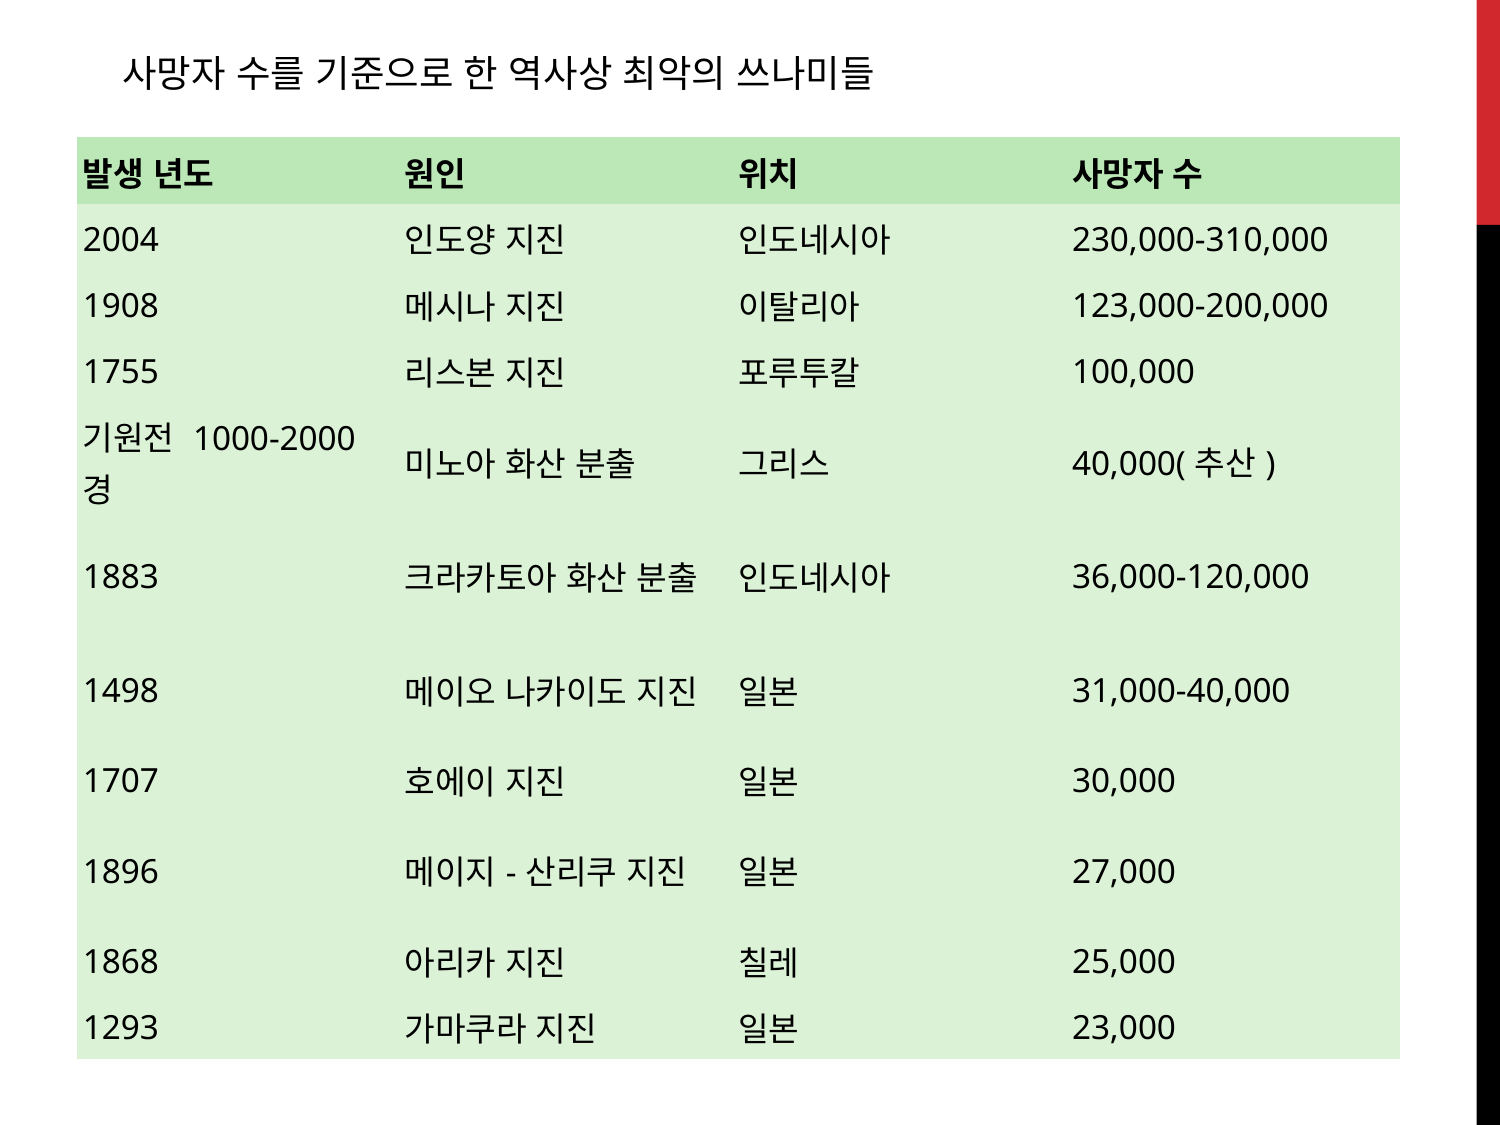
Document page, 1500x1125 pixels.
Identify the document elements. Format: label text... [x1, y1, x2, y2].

table_cell 일본 [732, 992, 1066, 1059]
table_cell 그리스 [732, 403, 1066, 517]
table_cell 1755 [77, 336, 399, 403]
table_cell 일본 [732, 745, 1066, 812]
table_cell 1707 [77, 745, 399, 812]
table_cell 일본 [732, 812, 1066, 926]
table_cell 인도네시아 [732, 204, 1066, 270]
table_cell 31,000-40,000 [1066, 631, 1400, 745]
table_cell 2004 [77, 204, 399, 270]
text_box 사망자 수를 기준으로 한 역사상 최악의 쓰나미들 [107, 42, 891, 103]
table_cell 23,000 [1066, 992, 1400, 1059]
table_cell 인도양 지진 [399, 204, 732, 270]
table_header 발생 년도 [77, 137, 399, 204]
table_cell 이탈리아 [732, 270, 1066, 336]
table_cell 123,000-200,000 [1066, 270, 1400, 336]
table_cell 미노아 화산 분출 [399, 403, 732, 517]
table_cell 1498 [77, 631, 399, 745]
table_cell 1293 [77, 992, 399, 1059]
table_cell 1896 [77, 812, 399, 926]
table_cell 25,000 [1066, 926, 1400, 992]
table_cell 30,000 [1066, 745, 1400, 812]
table_header 위치 [732, 137, 1066, 204]
table_cell 크라카토아 화산 분출 [399, 517, 732, 631]
table_header 사망자 수 [1066, 137, 1400, 204]
table_cell 230,000-310,000 [1066, 204, 1400, 270]
table_cell 기원전 1000-2000경 [77, 403, 399, 517]
table_cell 리스본 지진 [399, 336, 732, 403]
table_cell 호에이 지진 [399, 745, 732, 812]
table_cell 일본 [732, 631, 1066, 745]
table_cell 메시나 지진 [399, 270, 732, 336]
table_cell 인도네시아 [732, 517, 1066, 631]
table_cell 1908 [77, 270, 399, 336]
table_cell 칠레 [732, 926, 1066, 992]
table_cell 40,000(추산) [1066, 403, 1400, 517]
table_cell 1868 [77, 926, 399, 992]
table_cell 1883 [77, 517, 399, 631]
table_cell 27,000 [1066, 812, 1400, 926]
table_cell 100,000 [1066, 336, 1400, 403]
table_cell 아리카 지진 [399, 926, 732, 992]
table_cell 메이오 나카이도 지진 [399, 631, 732, 745]
table_header 원인 [399, 137, 732, 204]
table_cell 포루투칼 [732, 336, 1066, 403]
table_cell 36,000-120,000 [1066, 517, 1400, 631]
table_cell 가마쿠라 지진 [399, 992, 732, 1059]
table_cell 메이지-산리쿠 지진 [399, 812, 732, 926]
